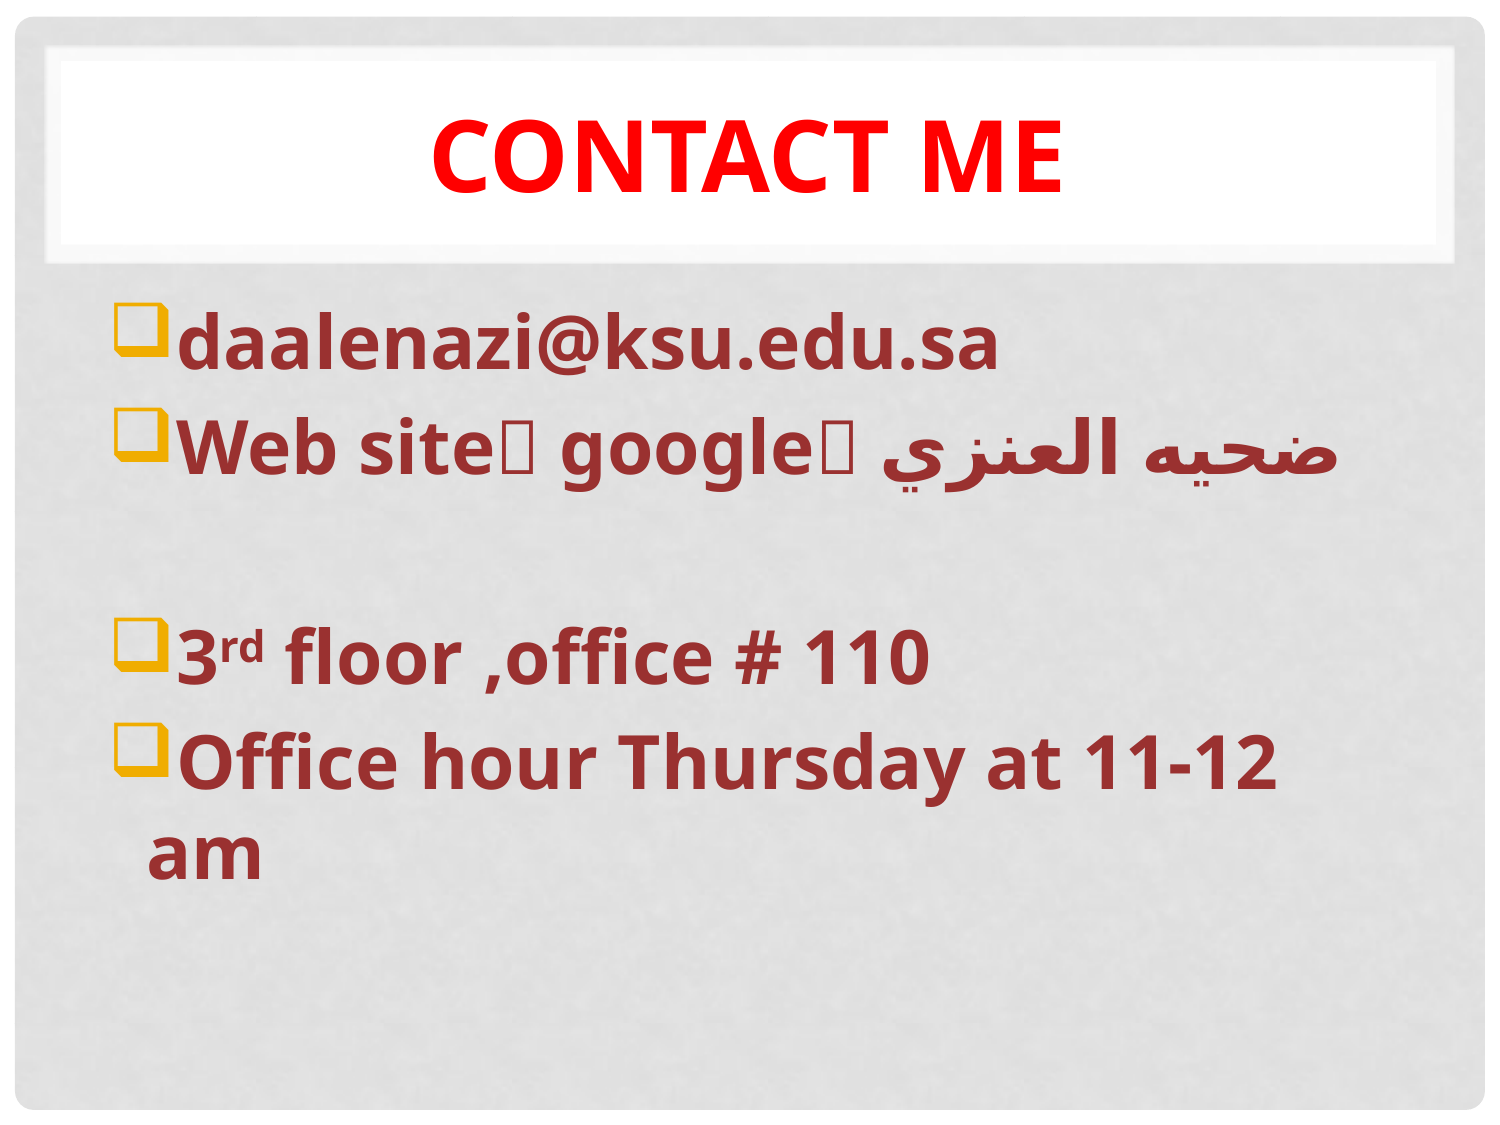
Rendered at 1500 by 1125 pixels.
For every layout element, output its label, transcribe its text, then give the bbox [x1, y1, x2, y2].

title Contact me [69, 66, 1425, 238]
list daalenazi@ksu.edu.sa Web site google ضحيه العنزي 3rd floor ,office # 110 Office hour Thursday at 11-12 am [75, 287, 1425, 1005]
